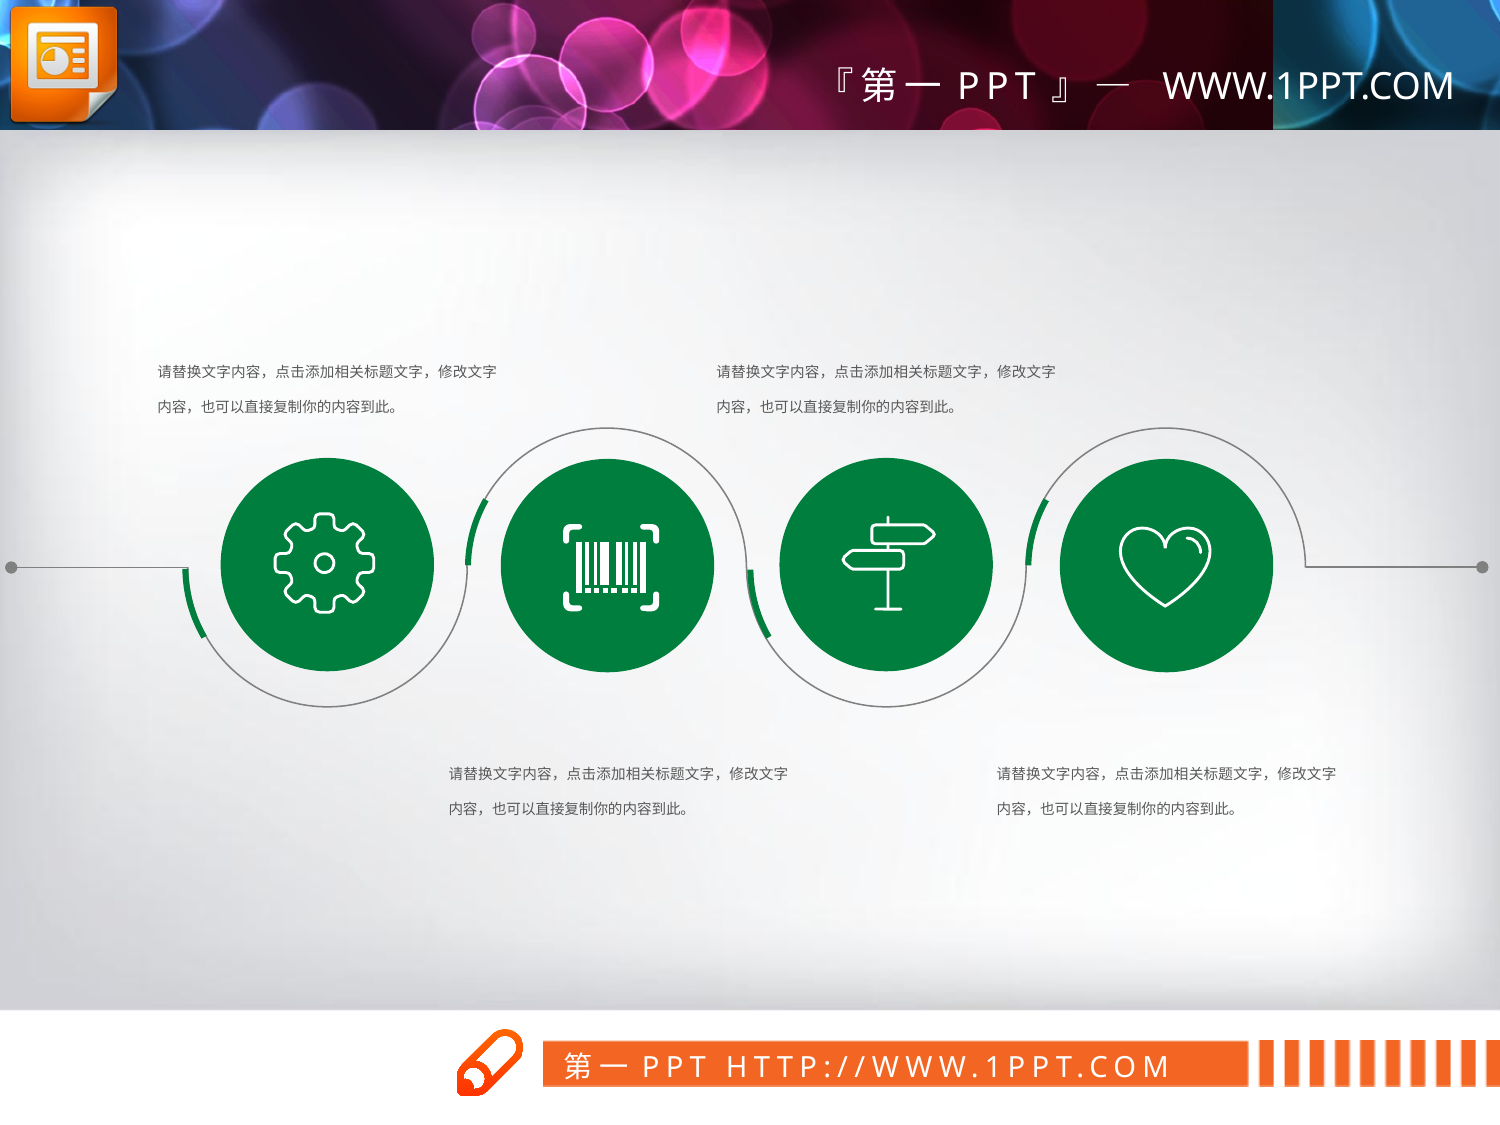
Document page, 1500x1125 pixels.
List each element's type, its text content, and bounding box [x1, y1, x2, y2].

picture [0, 0, 1500, 1012]
text_box 请替换文字内容，点击添加相关标题文字，修改文字内容，也可以直接复制你的内容到此。 [701, 338, 1071, 423]
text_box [779, 457, 994, 672]
text_box 请替换文字内容，点击添加相关标题文字，修改文字内容，也可以直接复制你的内容到此。 [433, 739, 804, 825]
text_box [1059, 458, 1274, 673]
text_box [10, 424, 1483, 711]
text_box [500, 458, 715, 673]
text_box 请替换文字内容，点击添加相关标题文字，修改文字内容，也可以直接复制你的内容到此。 [142, 338, 512, 423]
picture [543, 1040, 1500, 1087]
text_box 请替换文字内容，点击添加相关标题文字，修改文字内容，也可以直接复制你的内容到此。 [981, 739, 1352, 825]
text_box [220, 457, 435, 672]
